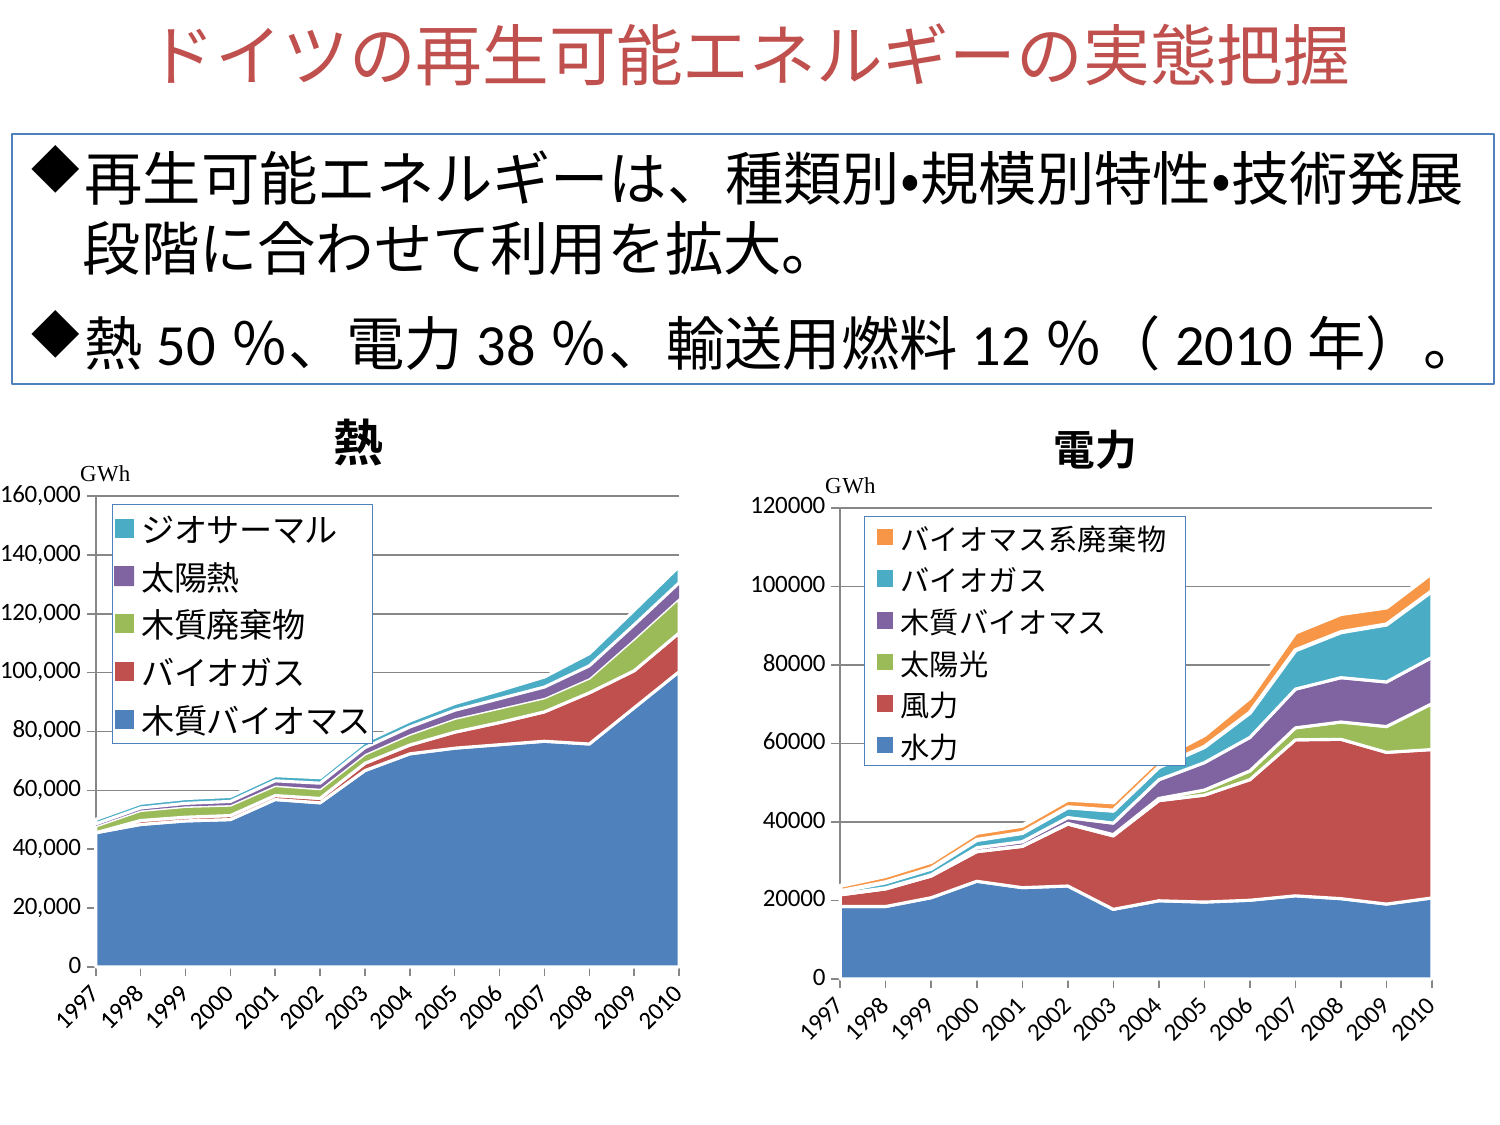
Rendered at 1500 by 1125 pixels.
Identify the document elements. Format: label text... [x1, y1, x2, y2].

text_box 再生可能エネルギーは、種類別・規模別特性・技術発展段階に合わせて利用を拡大。 熱50％、電力38％、輸送用燃料12％（2010年）。 [11, 134, 1495, 384]
chart [749, 408, 1465, 1060]
text_box ドイツの再生可能エネルギーの実態把握 [64, 5, 1435, 101]
chart [0, 396, 739, 1048]
